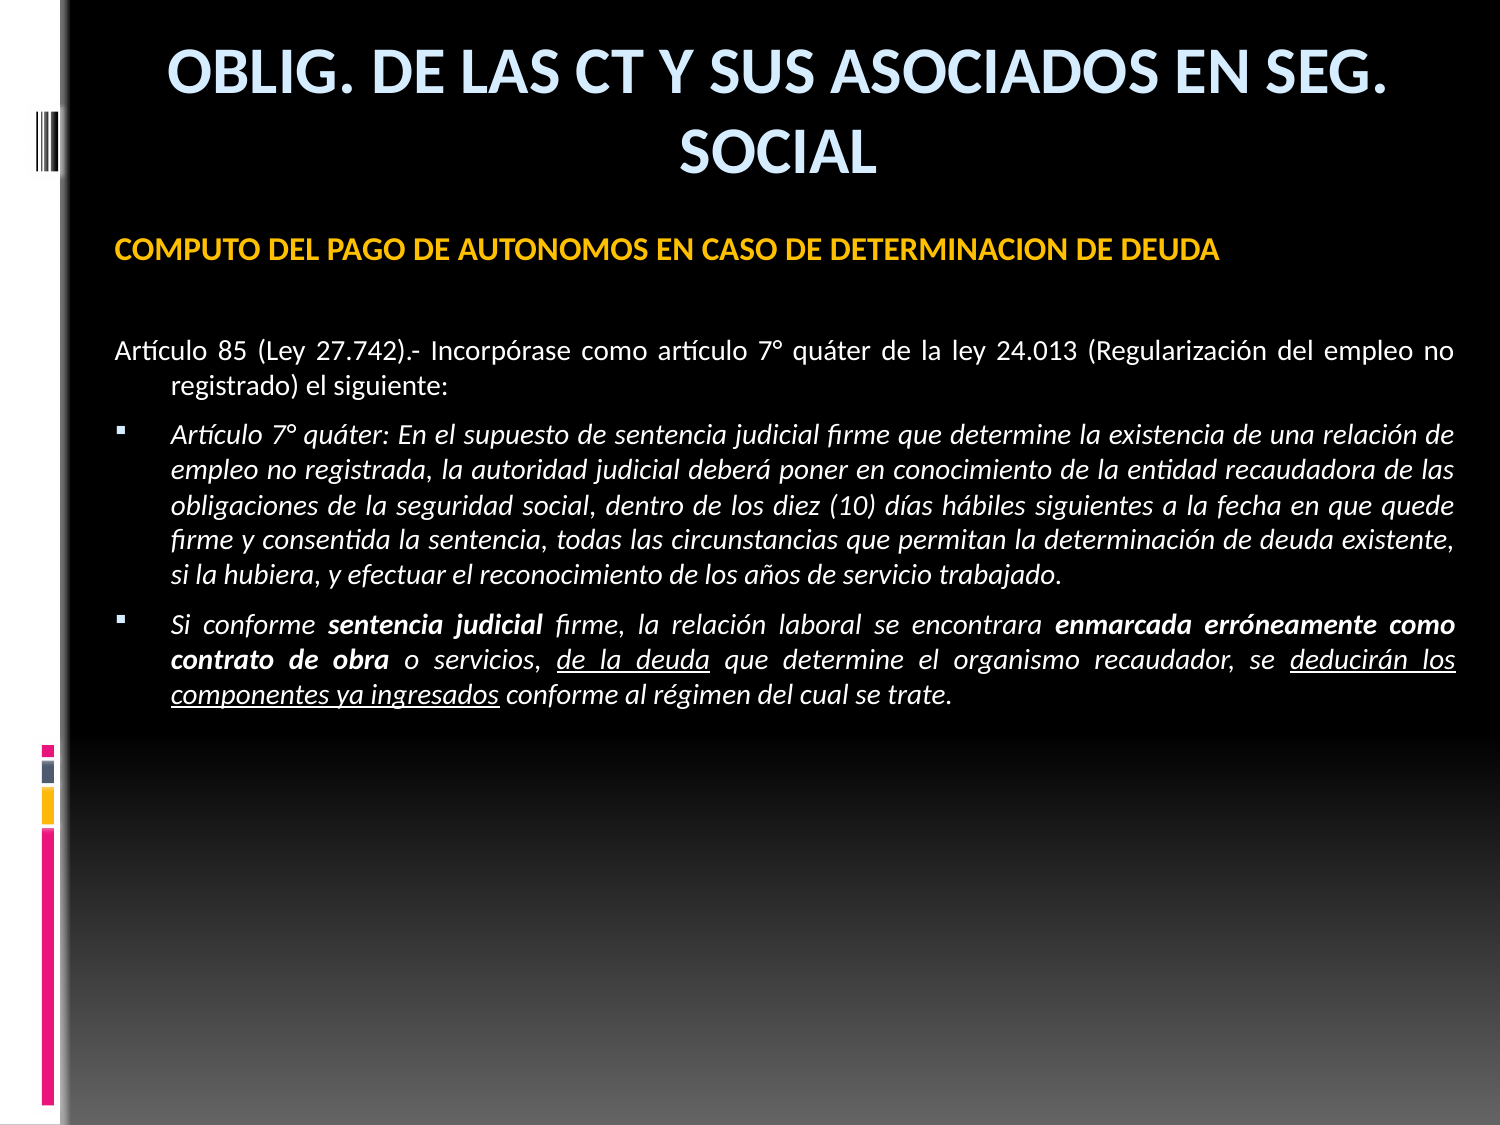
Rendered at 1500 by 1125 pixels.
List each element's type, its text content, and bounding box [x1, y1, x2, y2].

list COMPUTO DEL PAGO DE AUTONOMOS EN CASO DE DETERMINACION DE DEUDA Artículo 85 (Ley 27.742).- Incorpórase como artículo 7° quáter de la ley 24.013 (Regularización del empleo no registrado) el siguiente: Artículo 7° quáter: En el supuesto de sentencia judicial firme que determine la existencia de una relación de empleo no registrada, la autoridad judicial deberá poner en conocimiento de la entidad recaudadora de las obligaciones de la seguridad social, dentro de los diez (10) días hábiles siguientes a la fecha en que quede firme y consentida la sentencia, todas las circunstancias que permitan la determinación de deuda existente, si la hubiera, y efectuar el reconocimiento de los años de servicio trabajado. Si conforme sentencia judicial firme, la relación laboral se encontrara enmarcada erróneamente como contrato de obra o servicios, de la deuda que determine el organismo recaudador, se deducirán los componentes ya ingresados conforme al régimen del cual se trate. [88, 219, 1471, 1073]
title Oblig. De las ct y sus asociados en seg. social [88, 19, 1471, 143]
